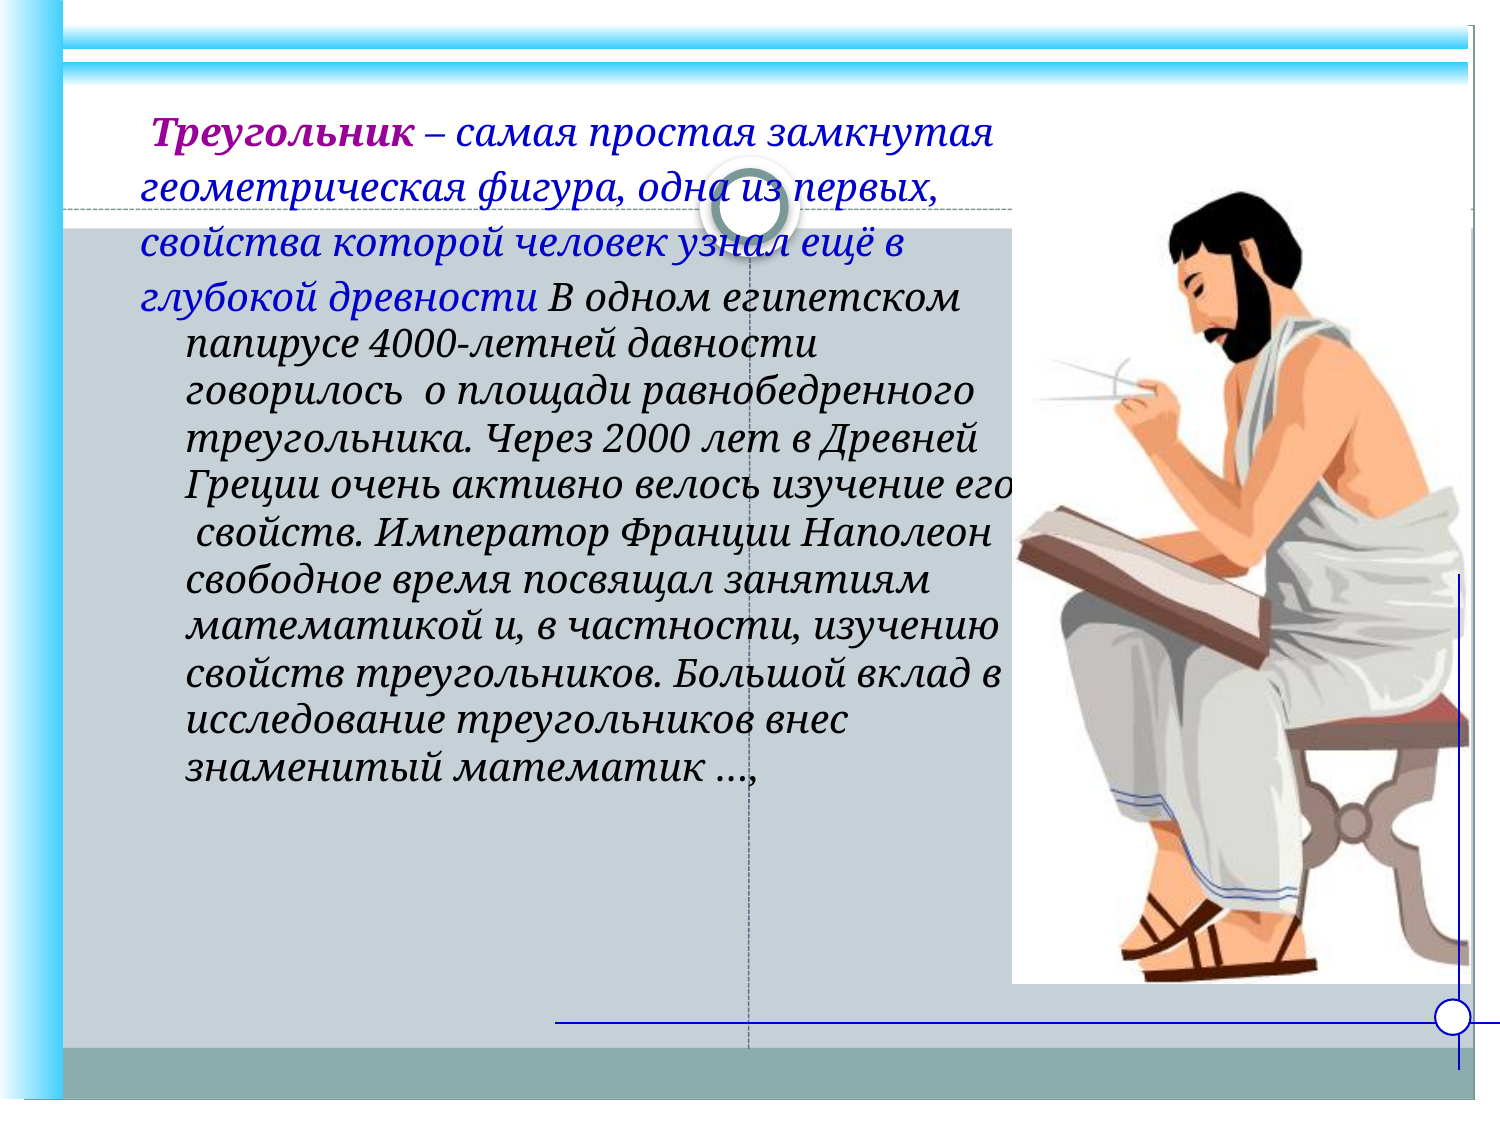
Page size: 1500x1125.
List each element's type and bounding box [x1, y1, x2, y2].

text_box [0, 0, 1468, 1099]
